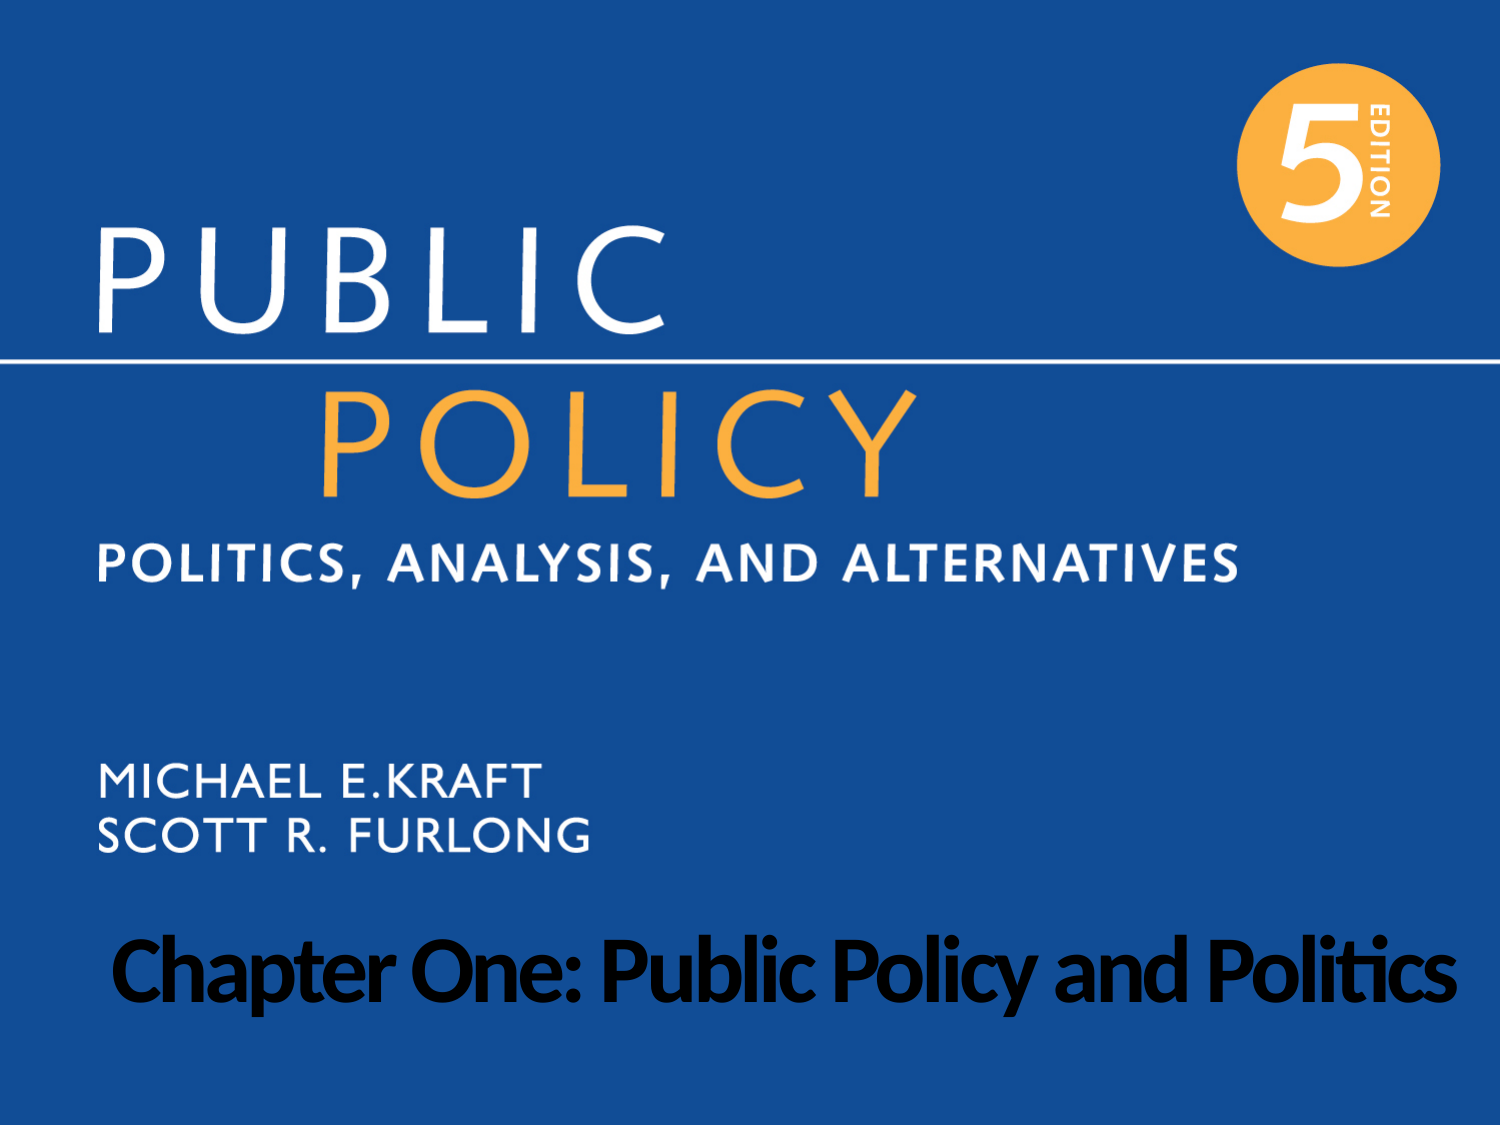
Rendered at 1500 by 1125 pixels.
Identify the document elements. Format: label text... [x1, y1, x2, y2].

picture [0, 0, 1500, 1125]
title Chapter One: Public Policy and Politics [50, 912, 1475, 1088]
